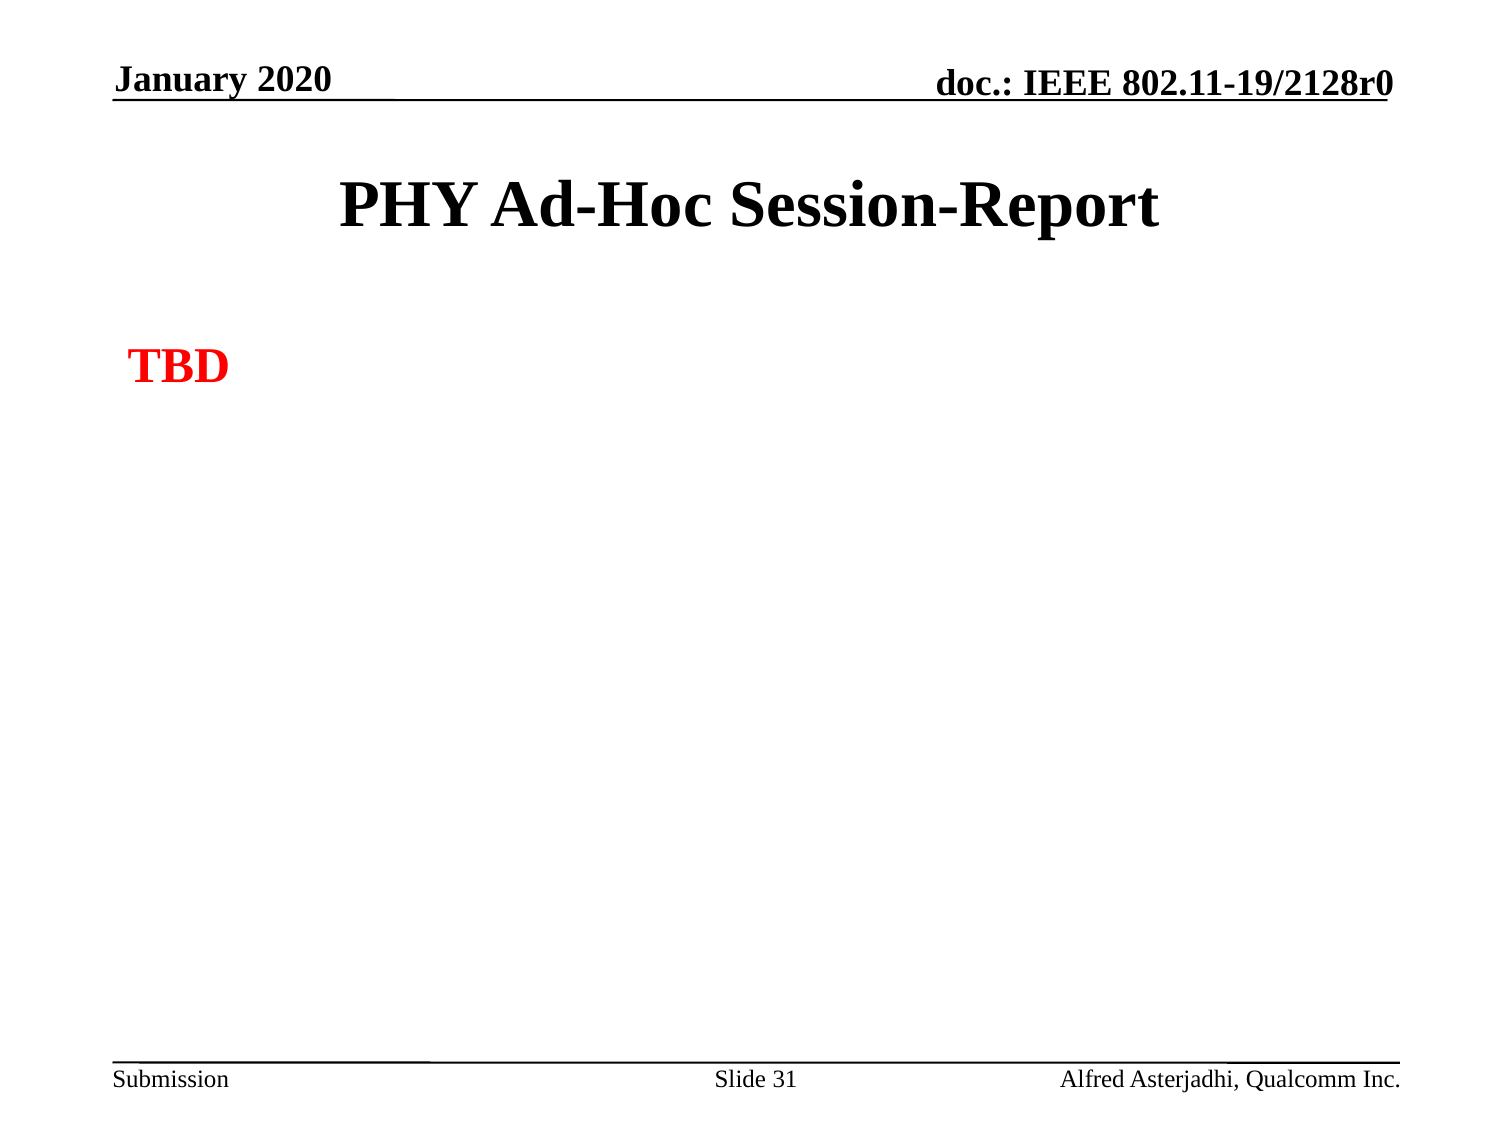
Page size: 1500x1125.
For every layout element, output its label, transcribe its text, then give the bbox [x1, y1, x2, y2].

slide_number Slide 31 [712, 1061, 800, 1123]
title PHY Ad-Hoc Session-Report [112, 112, 1388, 288]
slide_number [114, 54, 493, 100]
list TBD [112, 324, 1388, 1000]
footer Alfred Asterjadhi, Qualcomm Inc. [878, 1061, 1402, 1093]
